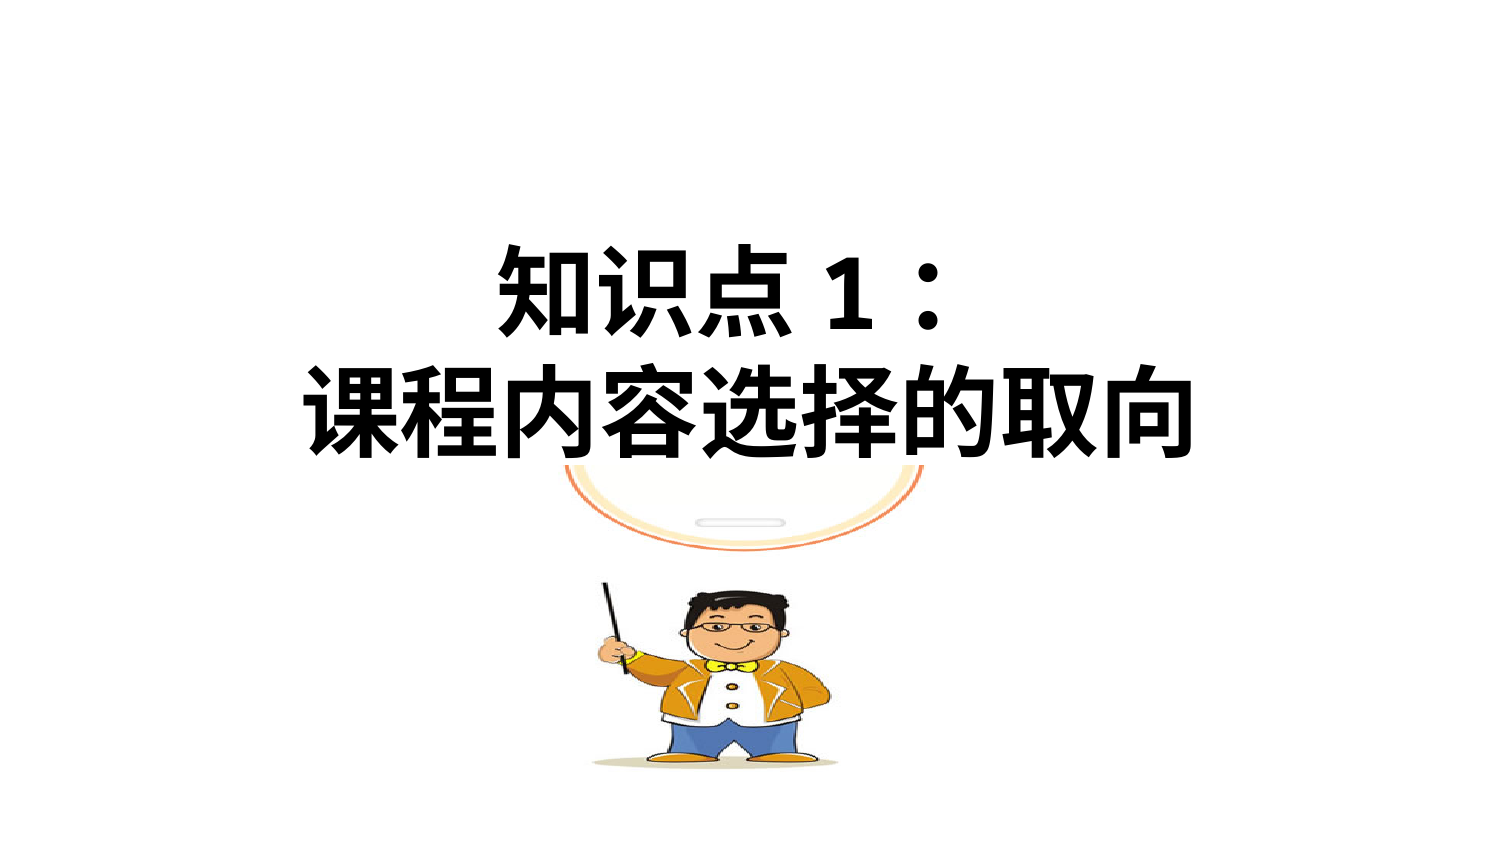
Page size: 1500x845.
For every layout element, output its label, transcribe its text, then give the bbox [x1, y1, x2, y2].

title 知识点1： 课程内容选择的取向 [40, 234, 1460, 466]
picture [522, 465, 926, 788]
